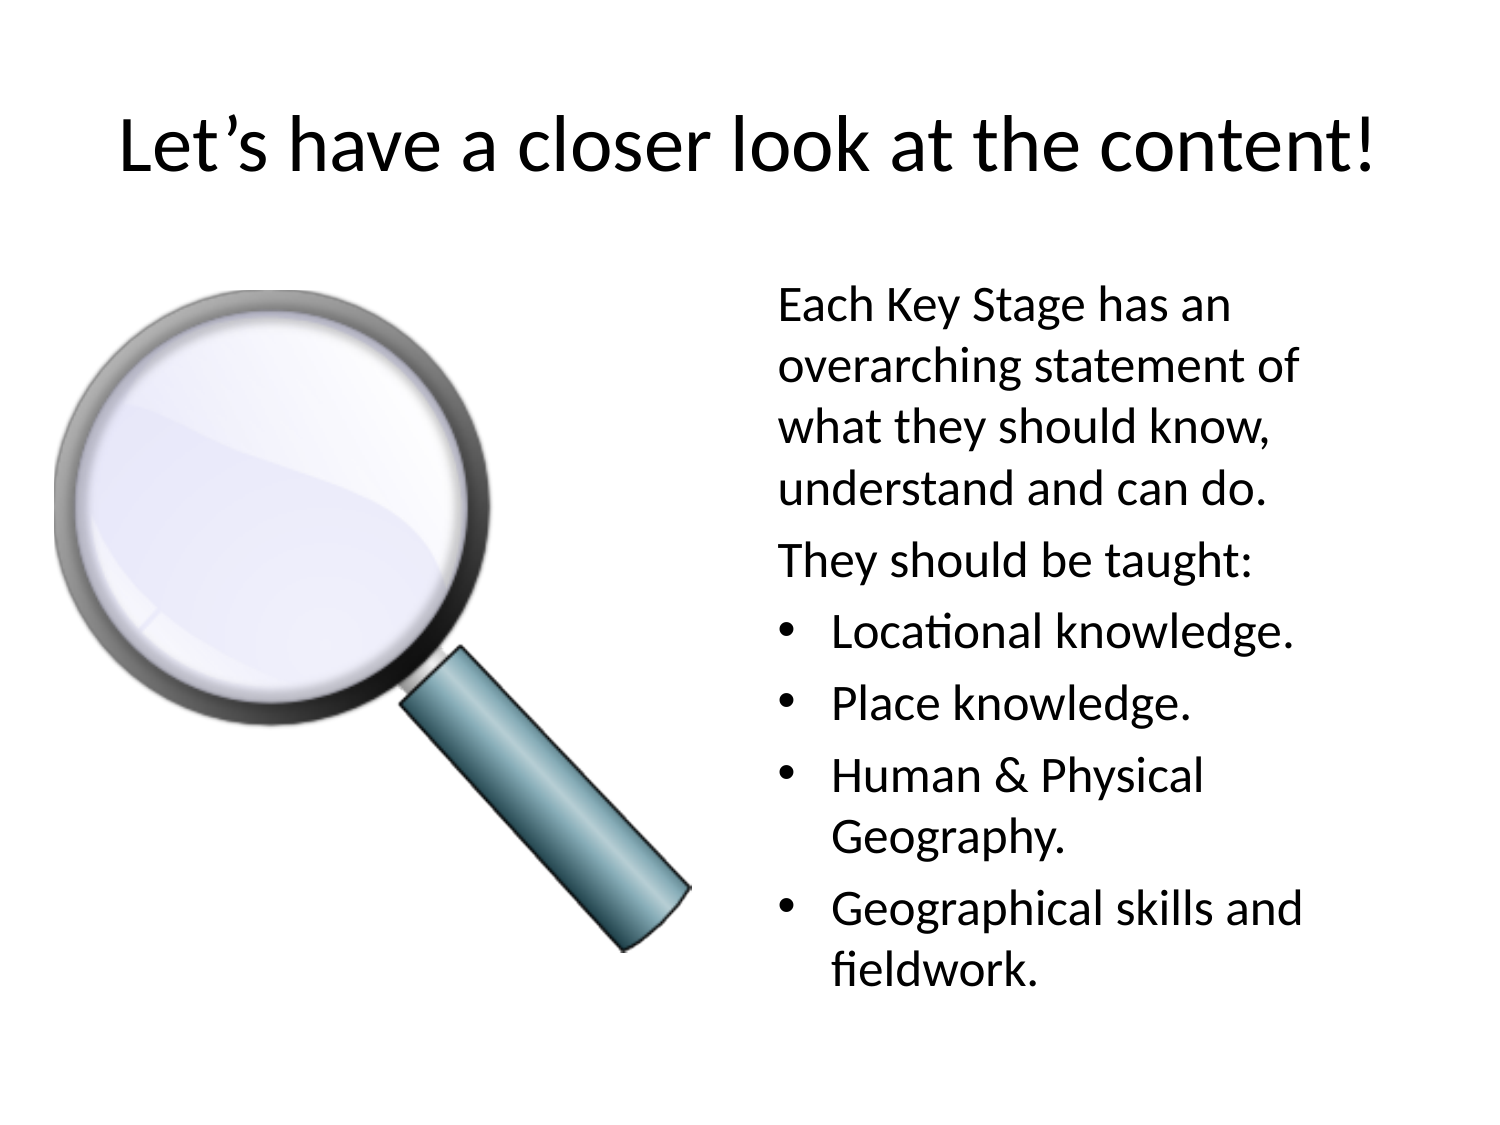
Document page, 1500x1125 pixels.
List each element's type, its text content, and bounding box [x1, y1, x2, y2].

title Let’s have a closer look at the content! [75, 45, 1425, 233]
list Each Key Stage has an overarching statement of what they should know, understand and can do. They should be taught: Locational knowledge. Place knowledge. Human & Physical Geography. Geographical skills and fieldwork. [762, 262, 1425, 1005]
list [54, 290, 692, 953]
